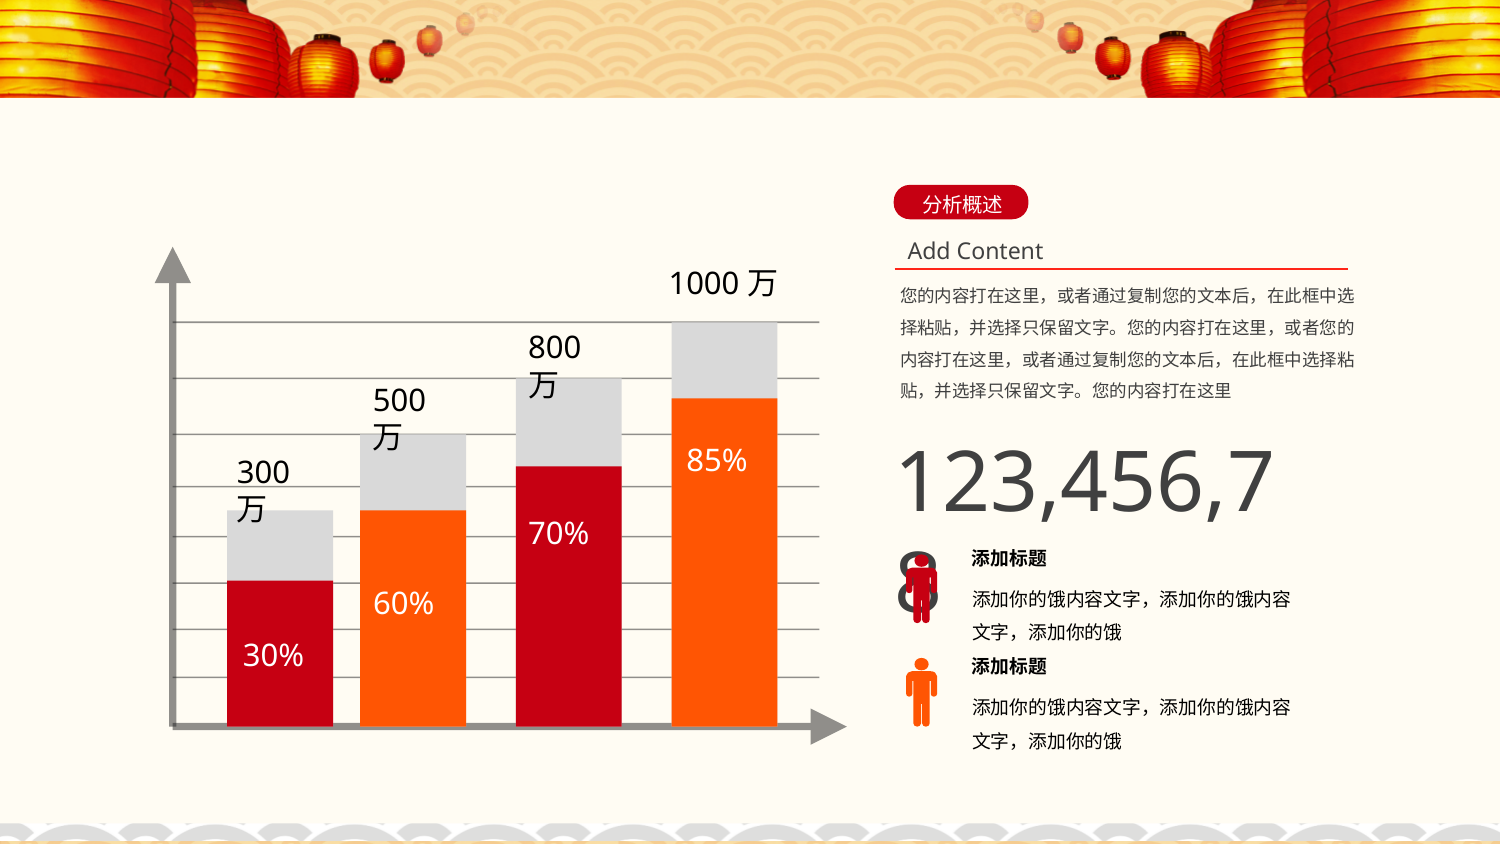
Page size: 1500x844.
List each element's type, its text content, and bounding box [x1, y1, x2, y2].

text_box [906, 539, 1319, 761]
picture [0, 824, 1500, 844]
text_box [892, 184, 1063, 272]
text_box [172, 246, 847, 727]
picture [0, 0, 1500, 97]
text_box 123,456,78 [889, 425, 1319, 632]
text_box 您的内容打在这里，或者通过复制您的文本后，在此框中选择粘贴，并选择只保留文字。您的内容打在这里，或者您的内容打在这里，或者通过复制您的文本后，在此框中选择粘贴，并选择只保留文字。您的内容打在这里 [894, 272, 1371, 404]
